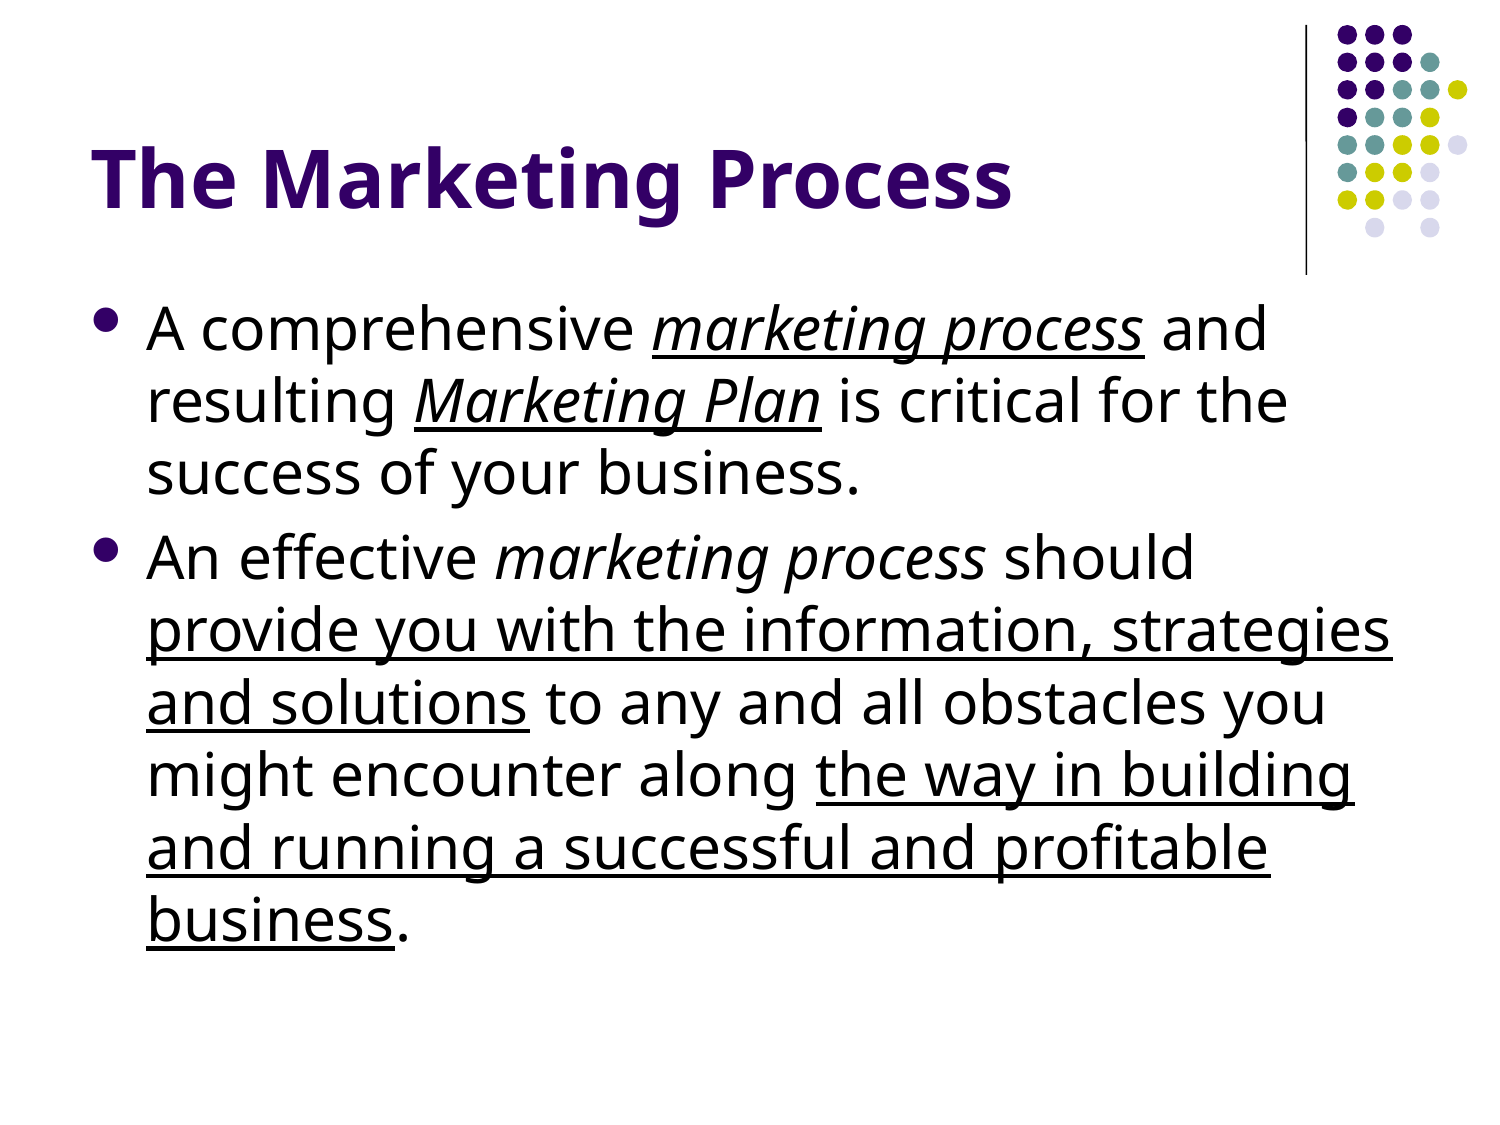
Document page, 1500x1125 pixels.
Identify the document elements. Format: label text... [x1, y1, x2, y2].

title The Marketing Process [75, 20, 1313, 233]
list A comprehensive marketing process and resulting Marketing Plan is critical for the success of your business. An effective marketing process should provide you with the information, strategies and solutions to any and all obstacles you might encounter along the way in building and running a successful and profitable business. [75, 282, 1425, 1006]
